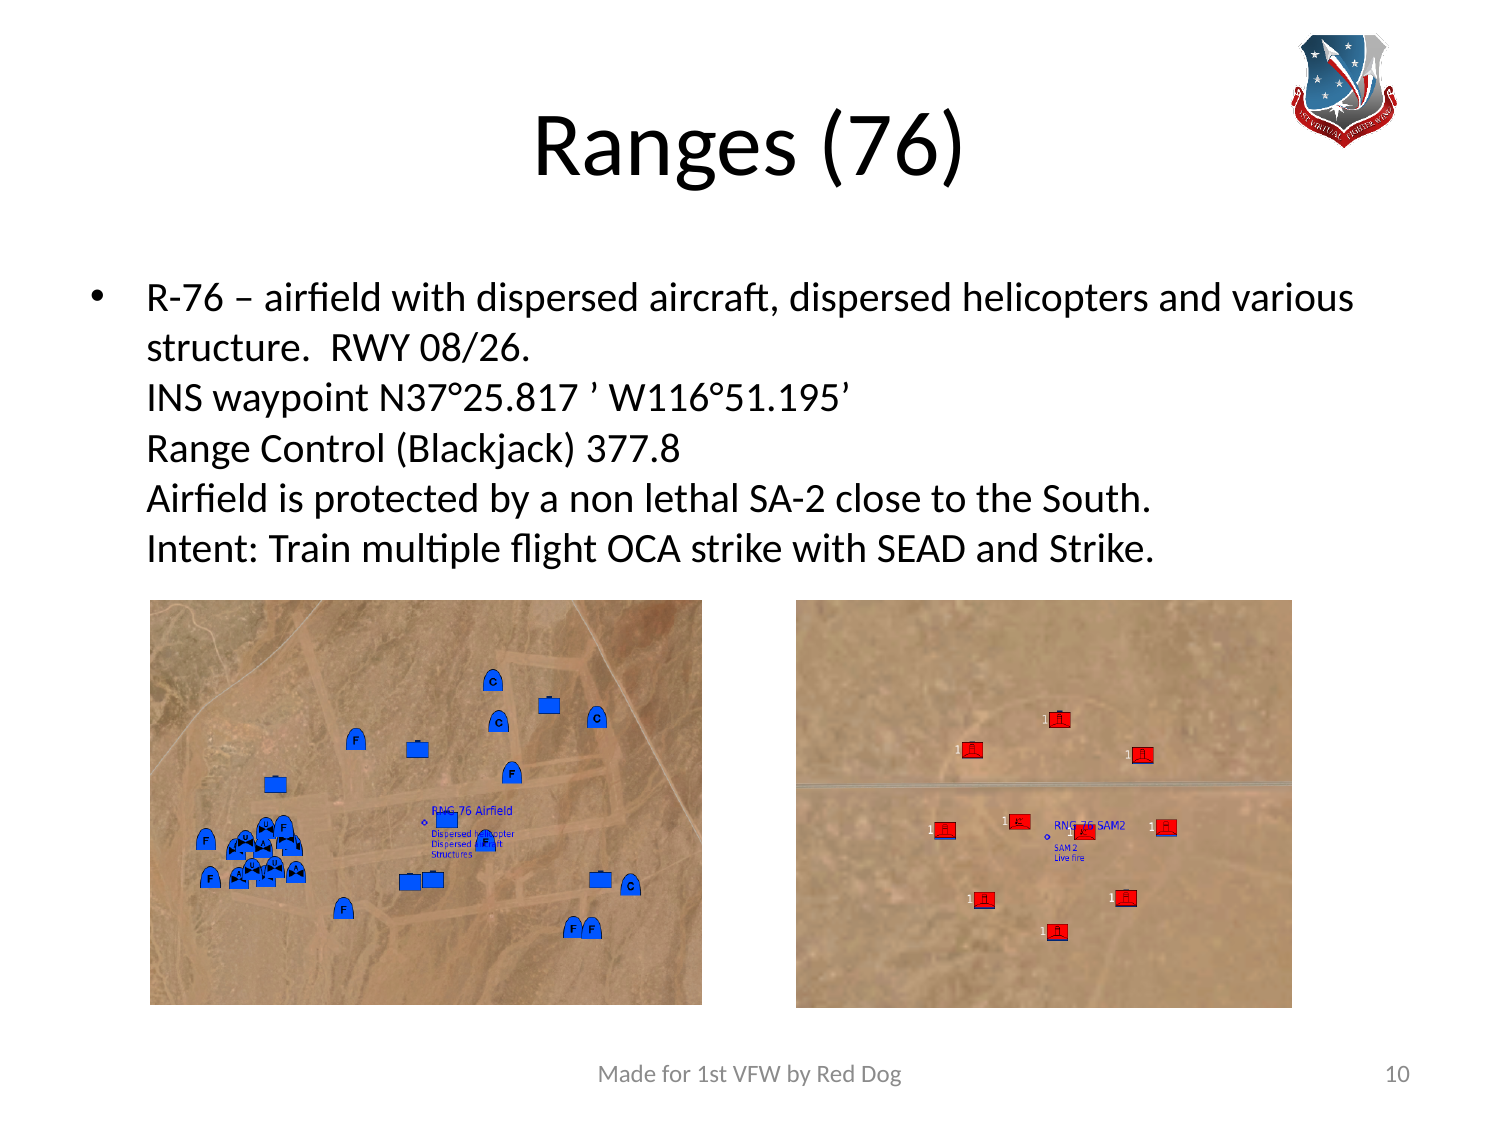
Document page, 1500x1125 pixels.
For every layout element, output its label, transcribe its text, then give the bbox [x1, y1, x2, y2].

slide_number 10 [1074, 1042, 1425, 1103]
title Ranges (76) [75, 45, 1425, 233]
picture [795, 600, 1292, 1008]
footer Made for 1st VFW by Red Dog [512, 1042, 988, 1103]
picture [1262, 3, 1426, 180]
picture [149, 600, 702, 1006]
list R-76 – airfield with dispersed aircraft, dispersed helicopters and various structure. RWY 08/26. INS waypoint N37°25.817 ’ W116°51.195’ Range Control (Blackjack) 377.8 Airfield is protected by a non lethal SA-2 close to the South. Intent: Train multiple flight OCA strike with SEAD and Strike. [75, 262, 1425, 1005]
